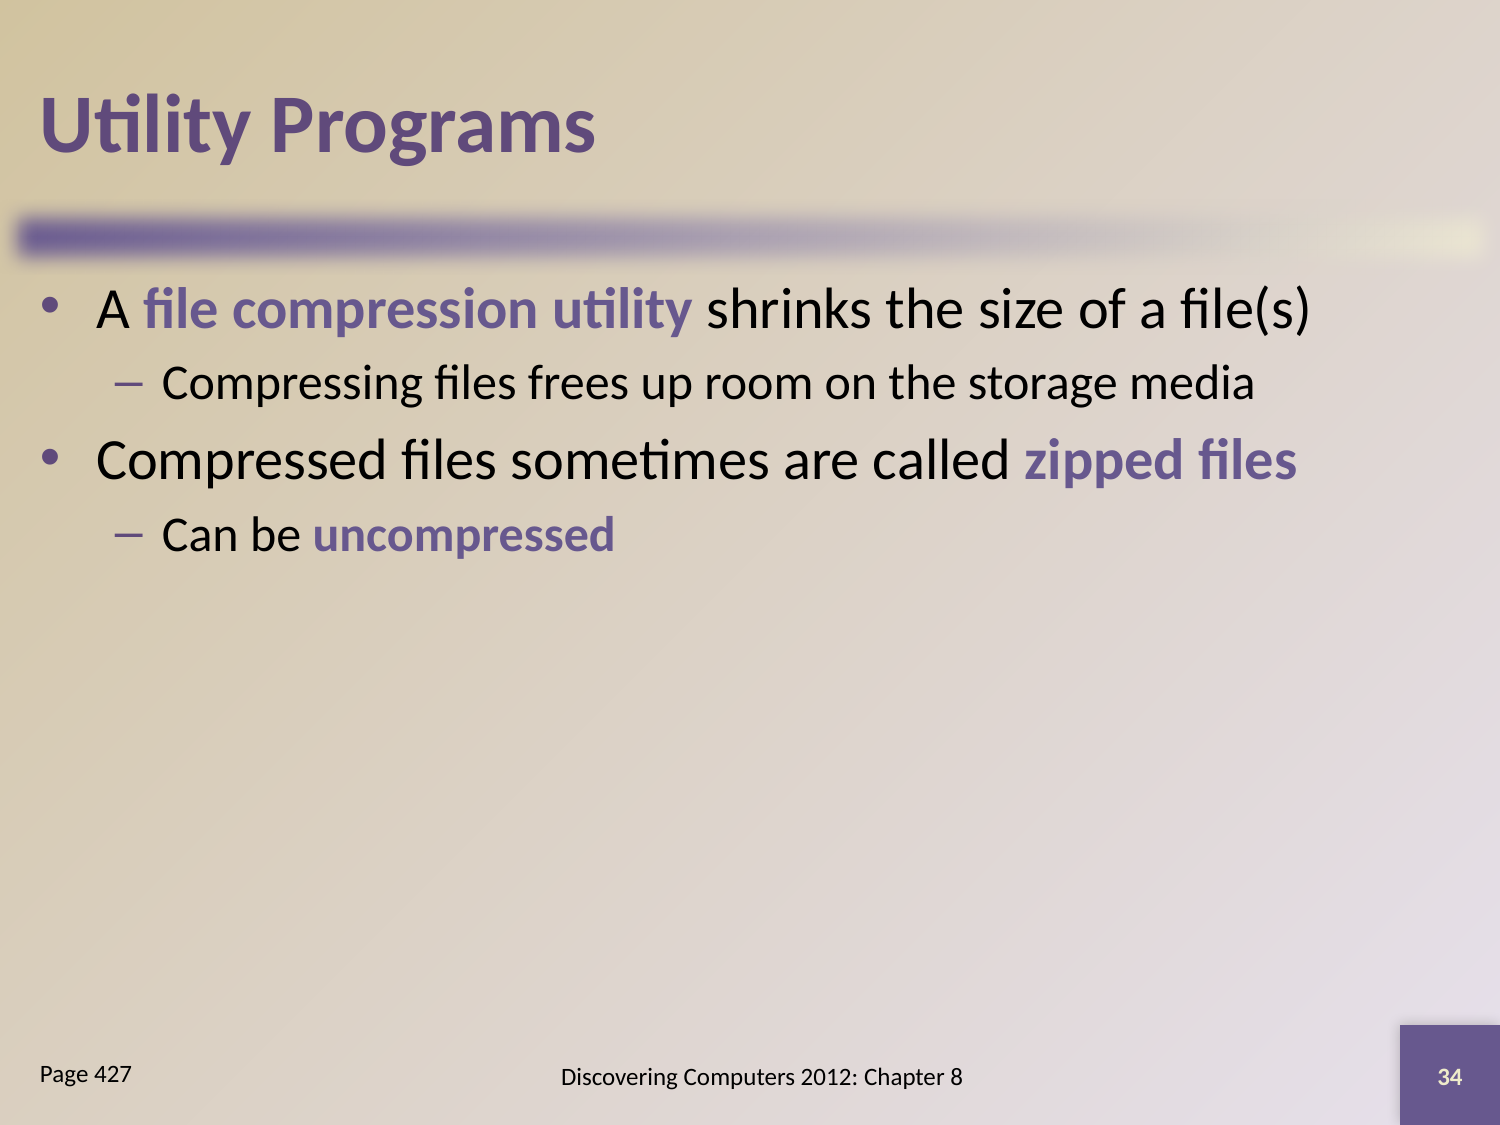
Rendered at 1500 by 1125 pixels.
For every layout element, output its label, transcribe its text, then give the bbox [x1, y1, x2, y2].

title Utility Programs [24, 24, 1475, 213]
footer Discovering Computers 2012: Chapter 8 [450, 1037, 1075, 1113]
slide_number 34 [1400, 1025, 1500, 1125]
list A file compression utility shrinks the size of a file(s) Compressing files frees up room on the storage media Compressed files sometimes are called zipped files Can be uncompressed [24, 262, 1475, 1025]
list Page 427 [24, 1050, 300, 1125]
